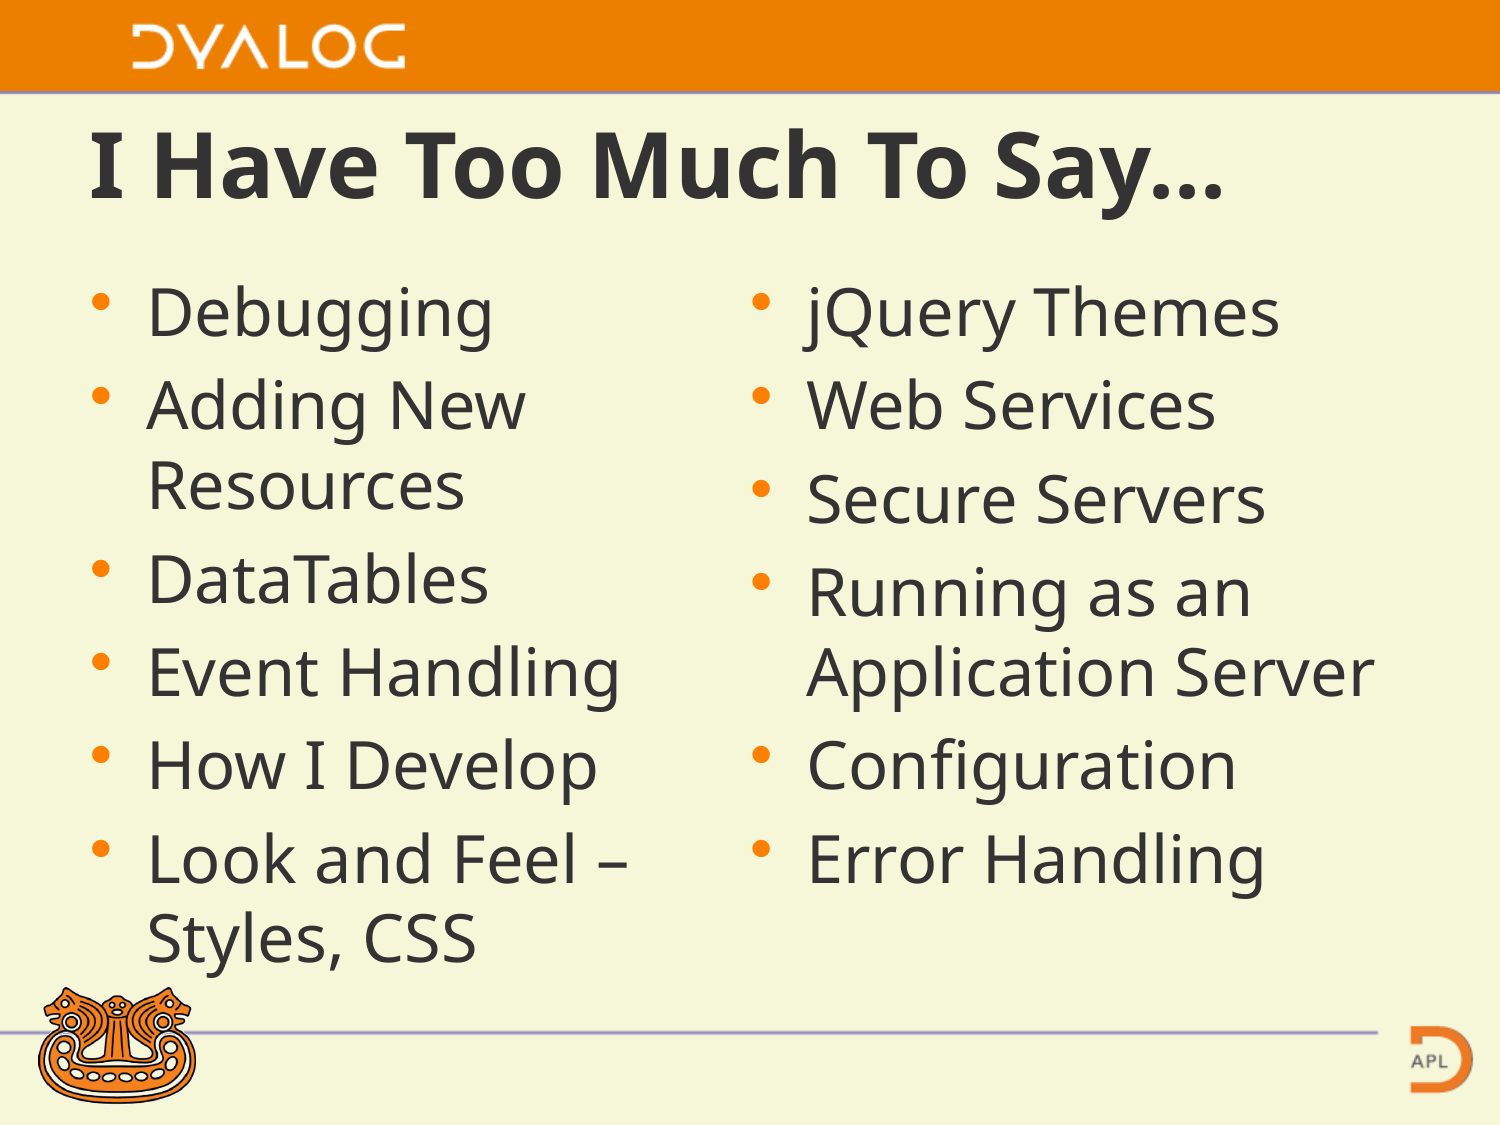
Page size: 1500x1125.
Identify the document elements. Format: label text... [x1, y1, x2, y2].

picture [0, 0, 1500, 1125]
list Debugging Adding New Resources DataTables Event Handling How I Develop Look and Feel –Styles, CSS jQuery Themes Web Services Secure Servers Running as an Application Server Configuration Error Handling [75, 262, 1425, 1005]
title I Have Too Much To Say... [75, 99, 1425, 233]
